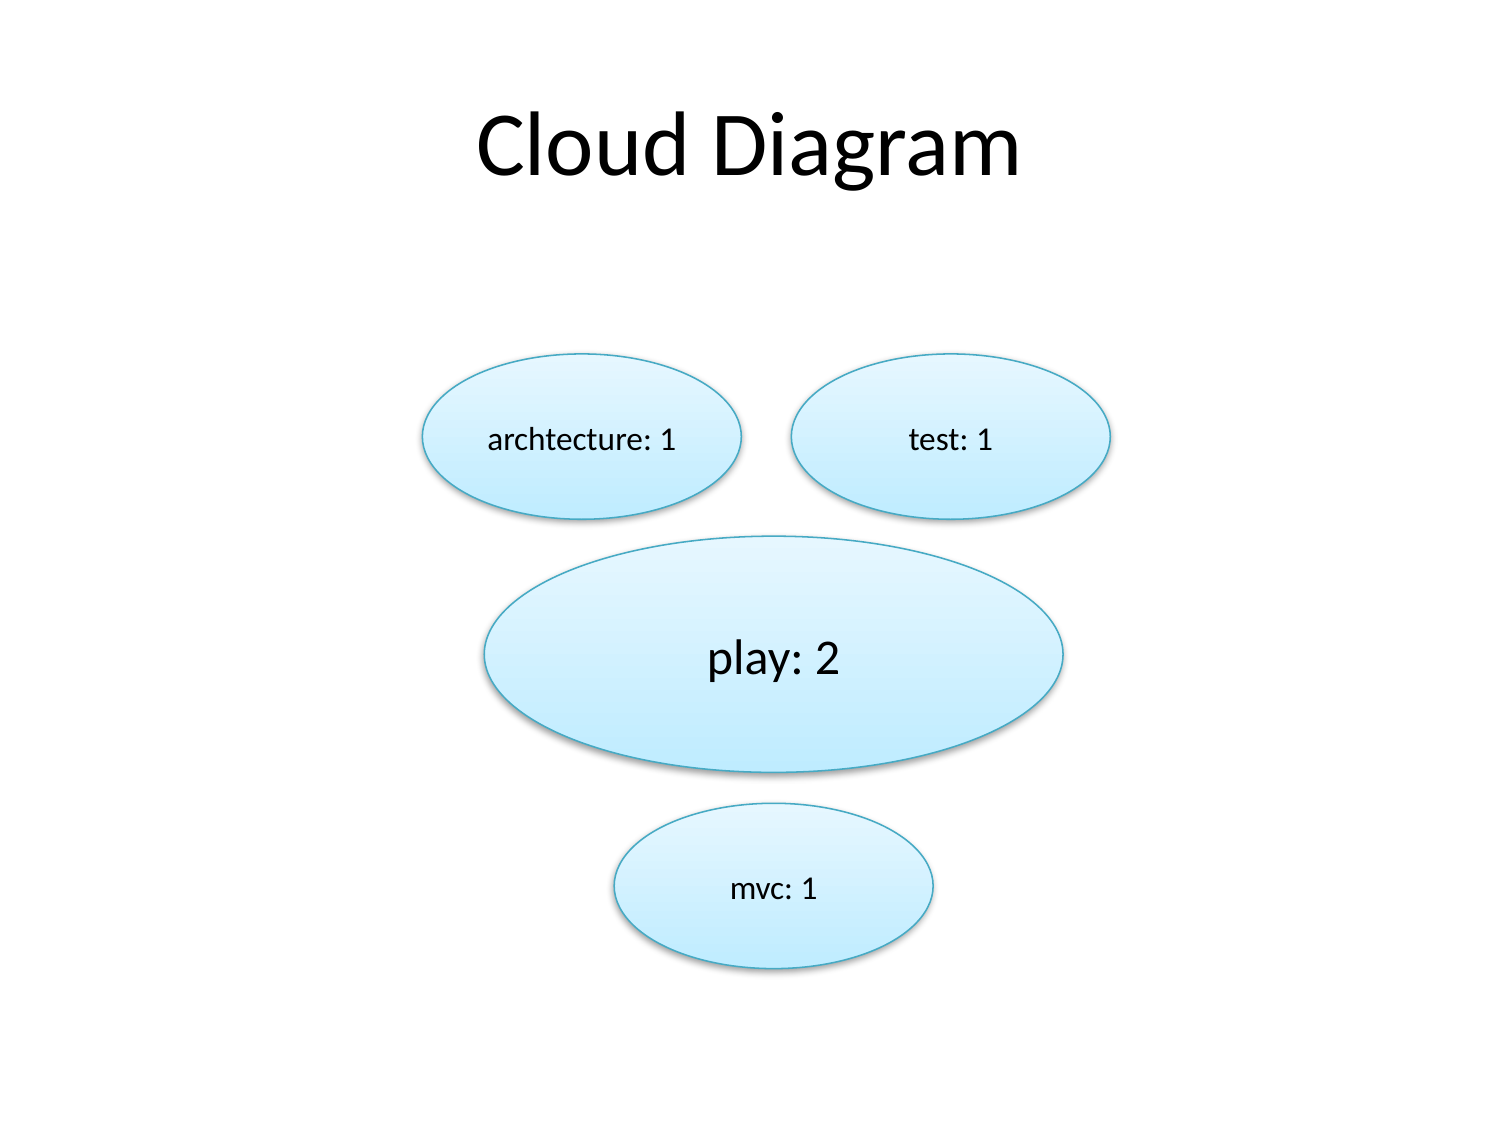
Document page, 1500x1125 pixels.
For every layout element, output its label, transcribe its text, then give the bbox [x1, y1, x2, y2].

title Cloud Diagram [75, 45, 1425, 233]
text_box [422, 353, 1111, 969]
